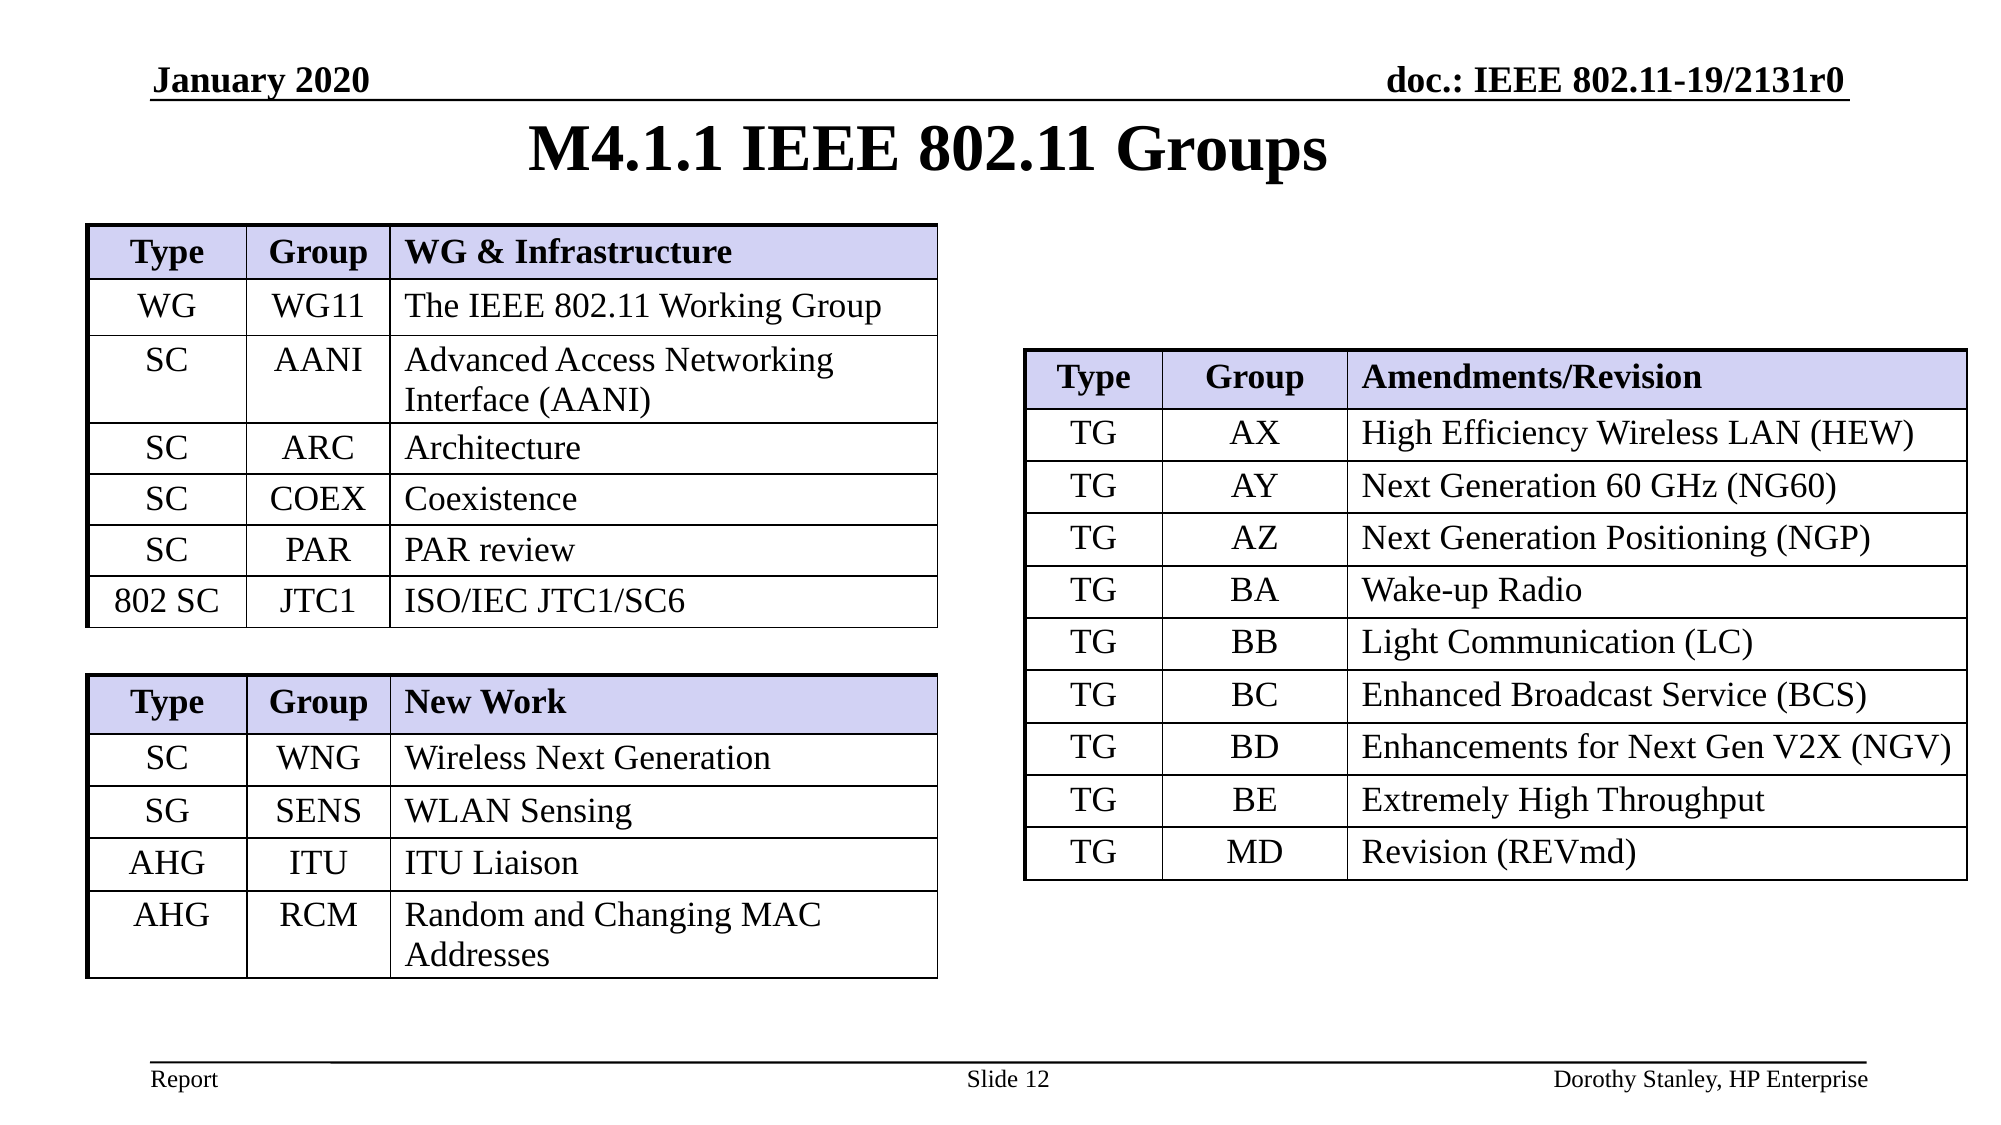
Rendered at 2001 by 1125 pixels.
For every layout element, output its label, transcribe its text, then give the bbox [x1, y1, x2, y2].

table_cell BB [1163, 619, 1347, 669]
table_header Amendments/Revision [1348, 352, 1966, 408]
table_cell TG [1027, 514, 1162, 565]
table_cell Next Generation 60 GHz (NG60) [1348, 462, 1966, 512]
table_header Type [1027, 352, 1162, 408]
table_cell High Efficiency Wireless LAN (HEW) [1348, 410, 1966, 460]
table_cell Revision (REVmd) [1348, 828, 1966, 879]
table_cell AX [1163, 410, 1347, 460]
slide_number Slide 12 [964, 1061, 1053, 1093]
table_cell PAR [247, 526, 389, 575]
title M4.1.1 IEEE 802.11 Groups [356, 105, 1519, 181]
table_cell SC [90, 526, 246, 575]
table_cell AHG [90, 892, 246, 977]
table_cell TG [1027, 410, 1162, 460]
table_cell Extremely High Throughput [1348, 776, 1966, 826]
table_cell TG [1027, 776, 1162, 826]
table_cell Enhanced Broadcast Service (BCS) [1348, 671, 1966, 722]
table_cell Wake-up Radio [1348, 567, 1966, 617]
footer Dorothy Stanley, HP Enterprise [1512, 1061, 1869, 1093]
table_cell 802 SC [90, 577, 246, 627]
table_cell Coexistence [391, 475, 937, 524]
table_cell SC [90, 475, 246, 524]
table_cell JTC1 [247, 577, 389, 627]
table_cell WNG [248, 735, 390, 785]
table_cell Enhancements for Next Gen V2X (NGV) [1348, 724, 1966, 774]
table_cell MD [1163, 828, 1347, 879]
table_cell BD [1163, 724, 1347, 774]
table_cell Light Communication (LC) [1348, 619, 1966, 669]
table_cell AANI [247, 336, 389, 422]
table_header Type [90, 227, 246, 278]
table_cell Random and Changing MAC Addresses [391, 892, 937, 977]
table_cell WG [90, 280, 246, 335]
table_cell BA [1163, 567, 1347, 617]
table_cell PAR review [391, 526, 937, 575]
table_header Group [247, 227, 389, 278]
table_cell ITU Liaison [391, 839, 937, 890]
table_cell Wireless Next Generation [391, 735, 937, 785]
table_cell The IEEE 802.11 Working Group [391, 280, 937, 335]
table_cell SC [90, 424, 246, 473]
table_cell Architecture [391, 424, 937, 473]
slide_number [152, 54, 406, 101]
table_cell BE [1163, 776, 1347, 826]
table_cell SC [90, 735, 246, 785]
table_header WG & Infrastructure [391, 227, 937, 278]
table_cell TG [1027, 724, 1162, 774]
table_cell TG [1027, 671, 1162, 722]
table_cell AY [1163, 462, 1347, 512]
table_cell SG [90, 787, 246, 837]
table_cell AHG [90, 839, 246, 890]
table_cell TG [1027, 462, 1162, 512]
table_cell TG [1027, 828, 1162, 879]
table_cell ARC [247, 424, 389, 473]
table_cell Advanced Access Networking Interface (AANI) [391, 336, 937, 422]
table_cell TG [1027, 619, 1162, 669]
table_header Group [248, 677, 390, 733]
table_header Group [1163, 352, 1347, 408]
table_header New Work [391, 677, 937, 733]
table_cell COEX [247, 475, 389, 524]
table_cell Next Generation Positioning (NGP) [1348, 514, 1966, 565]
table_cell SC [90, 336, 246, 422]
table_cell ISO/IEC JTC1/SC6 [391, 577, 937, 627]
table_cell WLAN Sensing [391, 787, 937, 837]
table_cell SENS [248, 787, 390, 837]
table_cell RCM [248, 892, 390, 977]
table_cell AZ [1163, 514, 1347, 565]
table_cell BC [1163, 671, 1347, 722]
table_cell ITU [248, 839, 390, 890]
table_header Type [90, 677, 246, 733]
table_cell WG11 [247, 280, 389, 335]
table_cell TG [1027, 567, 1162, 617]
